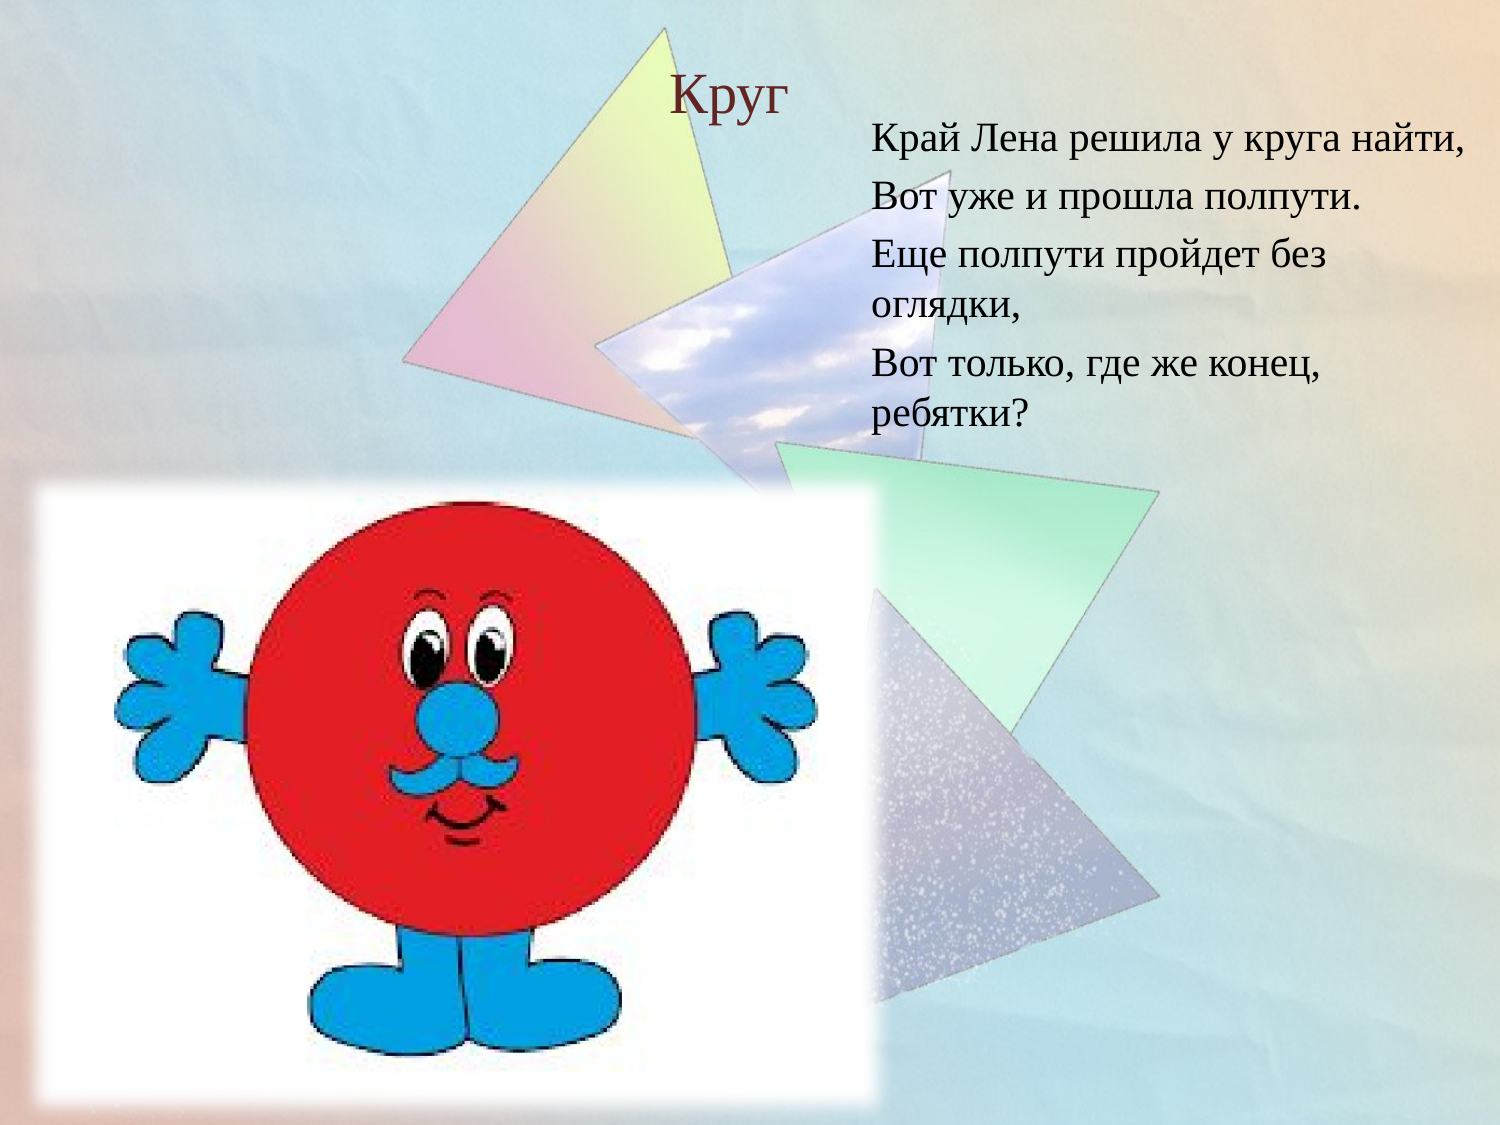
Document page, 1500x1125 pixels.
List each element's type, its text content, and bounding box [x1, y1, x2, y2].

list Край Лена решила у круга найти, Вот уже и прошла полпути. Еще полпути пройдет без оглядки, Вот только, где же конец, ребятки? [856, 101, 1500, 1005]
title Круг [47, 19, 1412, 161]
picture [0, 0, 1500, 1125]
